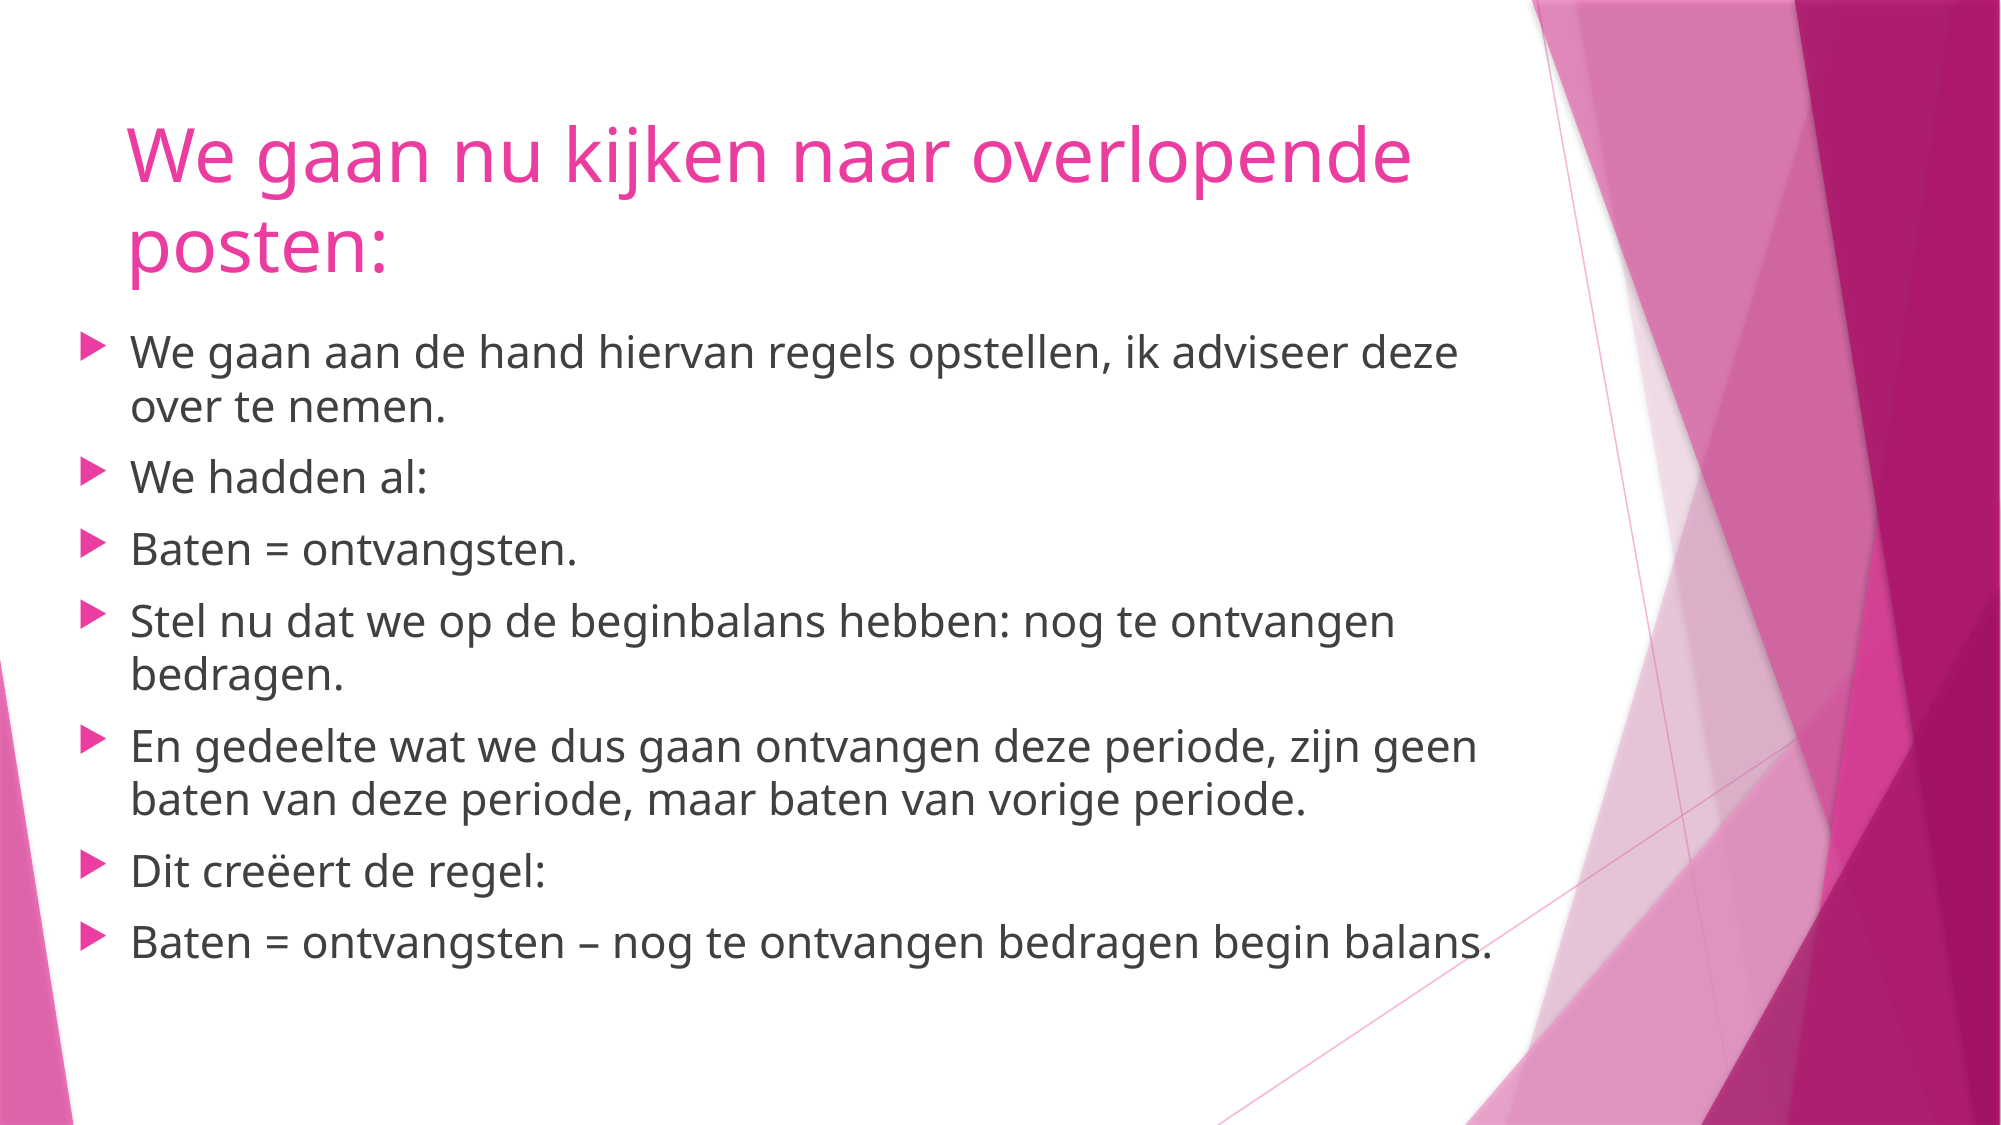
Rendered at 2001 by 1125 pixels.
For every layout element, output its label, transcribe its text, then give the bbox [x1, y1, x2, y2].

list We gaan aan de hand hiervan regels opstellen, ik adviseer deze over te nemen. We hadden al: Baten = ontvangsten. Stel nu dat we op de beginbalans hebben: nog te ontvangen bedragen. En gedeelte wat we dus gaan ontvangen deze periode, zijn geen baten van deze periode, maar baten van vorige periode. Dit creëert de regel: Baten = ontvangsten – nog te ontvangen bedragen begin balans. [62, 316, 1522, 991]
title We gaan nu kijken naar overlopende posten: [111, 99, 1522, 316]
